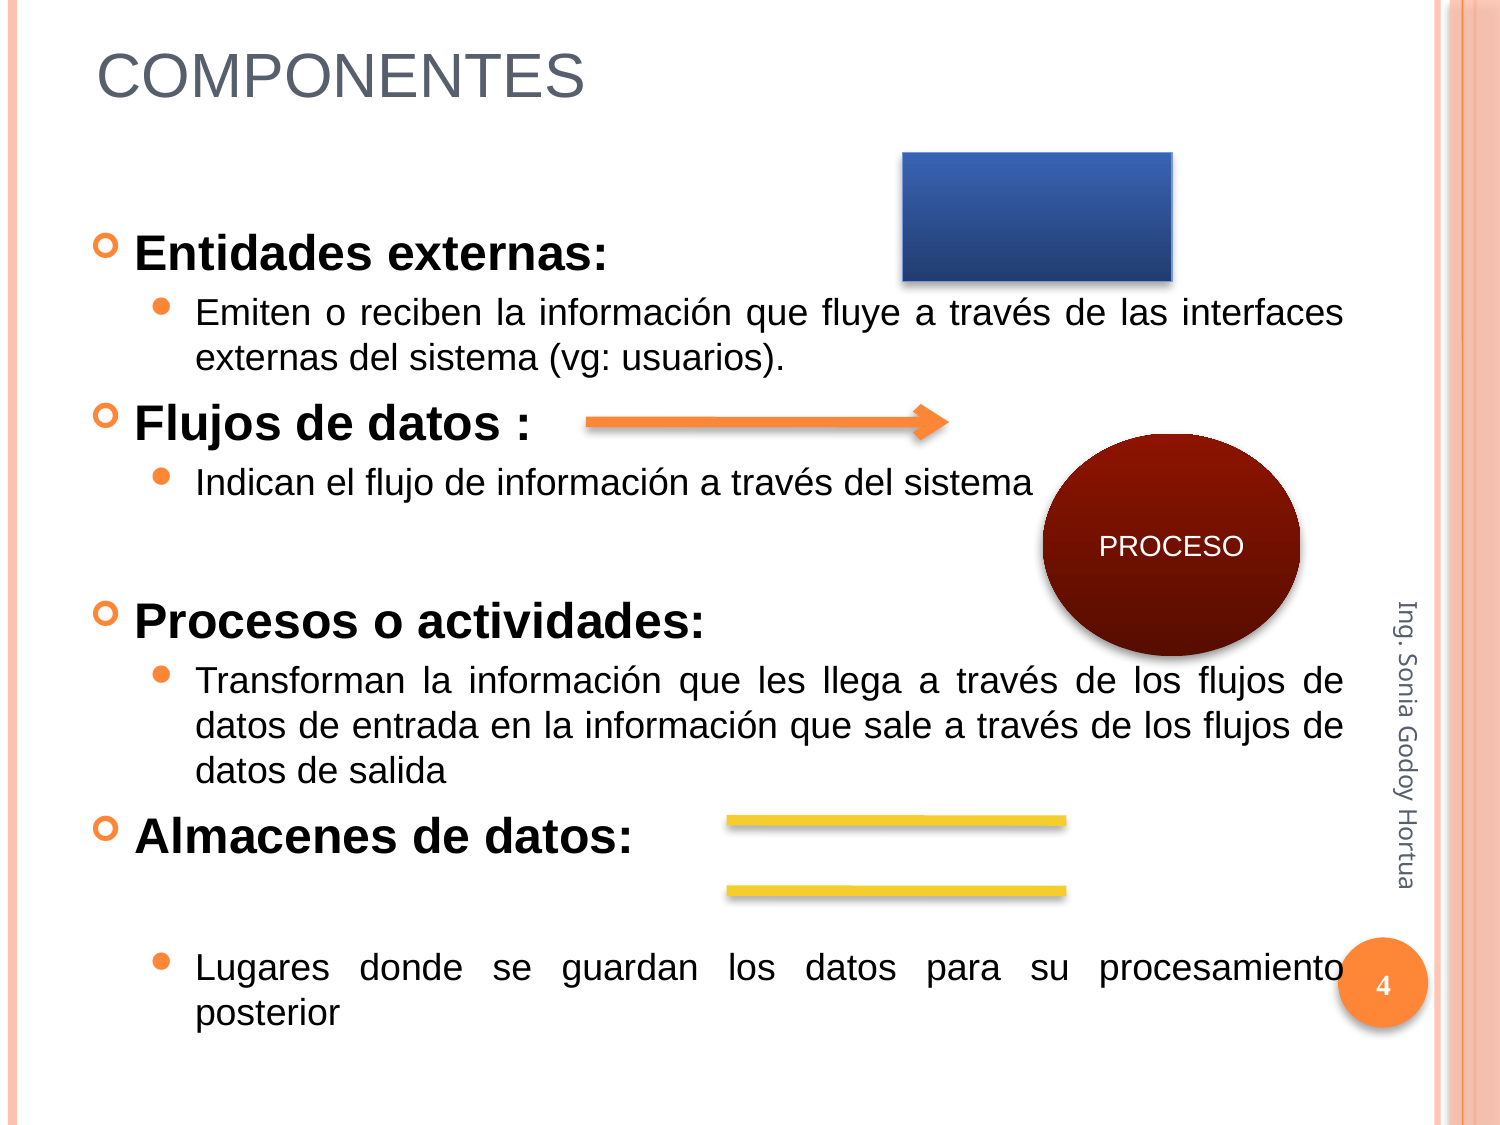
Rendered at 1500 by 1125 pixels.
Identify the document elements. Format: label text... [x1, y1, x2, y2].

list Entidades externas: Emiten o reciben la información que fluye a través de las interfaces externas del sistema (vg: usuarios). Flujos de datos : Indican el flujo de información a través del sistema Procesos o actividades: Transforman la información que les llega a través de los flujos de datos de entrada en la información que sale a través de los flujos de datos de salida Almacenes de datos: Lugares donde se guardan los datos para su procesamiento posterior [74, 140, 1360, 1063]
footer Ing. Sonia Godoy Hortua [1379, 380, 1440, 906]
text_box PROCESO [1042, 433, 1301, 657]
title COMPONENTES [82, 0, 1307, 118]
text_box [902, 152, 1173, 282]
slide_number 4 [1333, 940, 1434, 1026]
